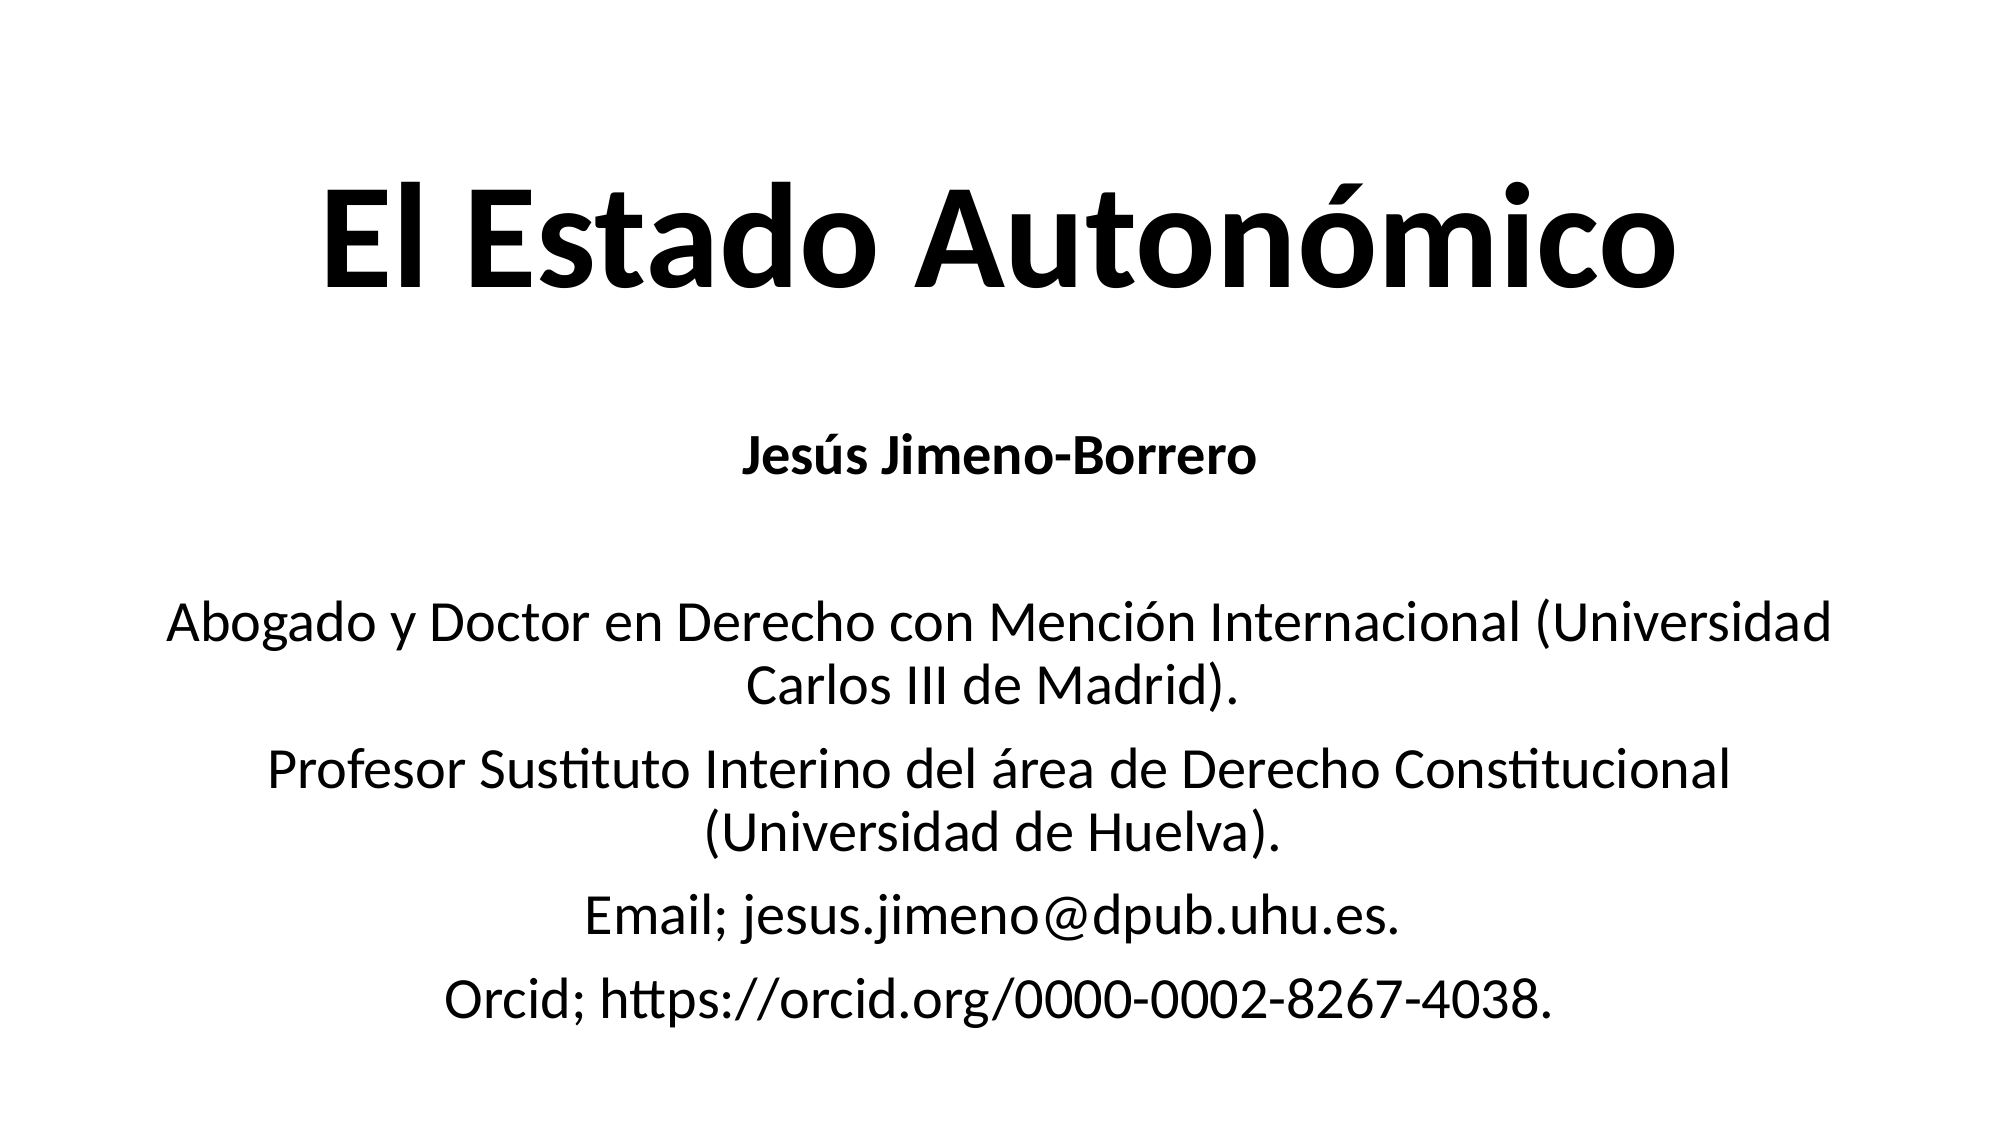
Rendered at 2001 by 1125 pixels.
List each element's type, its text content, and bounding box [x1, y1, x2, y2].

list El Estado Autonómico Jesús Jimeno-Borrero Abogado y Doctor en Derecho con Mención Internacional (Universidad Carlos III de Madrid). Profesor Sustituto Interino del área de Derecho Constitucional (Universidad de Huelva). Email; jesus.jimeno@dpub.uhu.es. Orcid; https://orcid.org/0000-0002-8267-4038. [137, 149, 1863, 1096]
